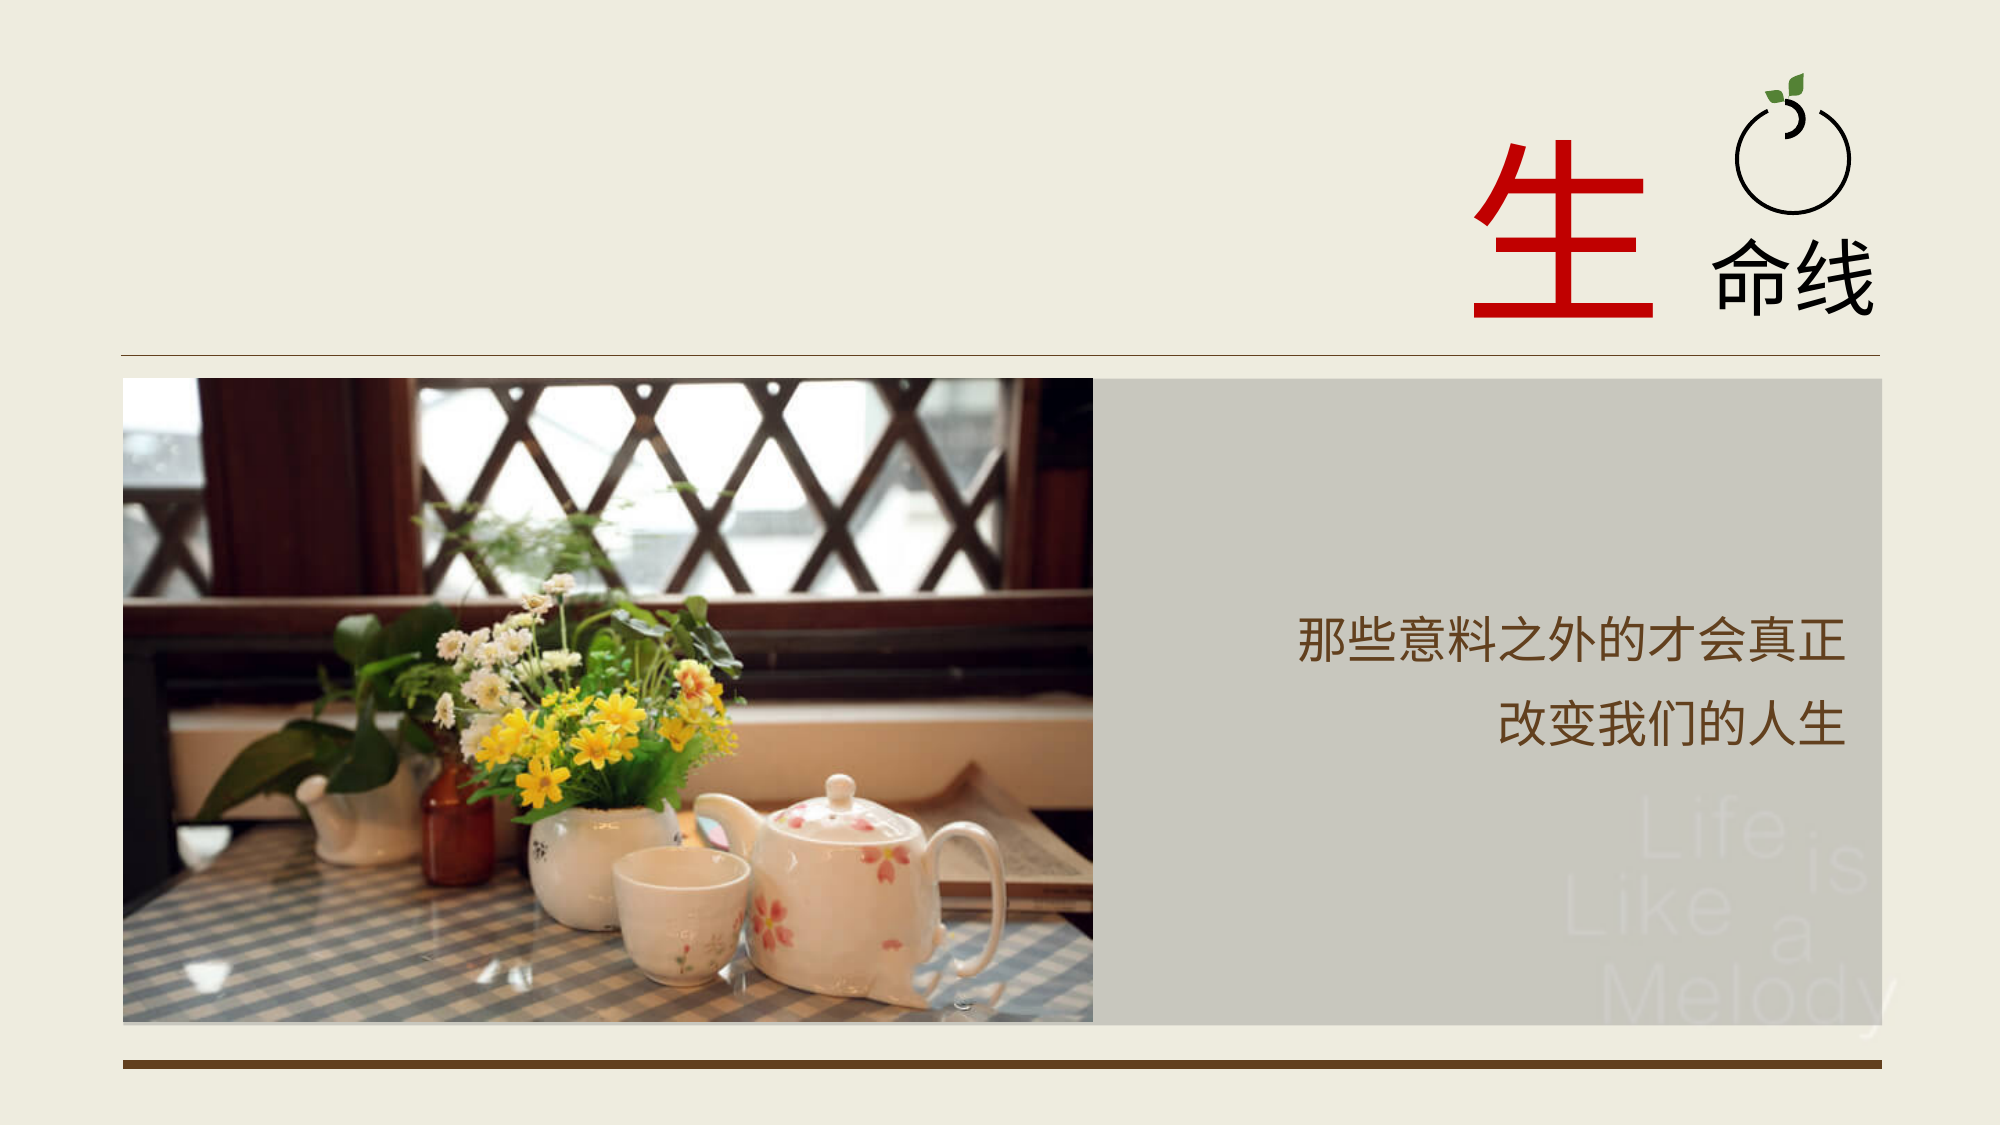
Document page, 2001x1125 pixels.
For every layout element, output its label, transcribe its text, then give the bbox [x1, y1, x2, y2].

picture [1546, 723, 1935, 1112]
text_box 命线 [1694, 218, 1892, 334]
text_box 那些意料之外的才会真正 改变我们的人生 [1126, 577, 1863, 761]
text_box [1734, 72, 1852, 215]
text_box 生 [1449, 100, 1679, 355]
text_box [122, 378, 1883, 1026]
picture [123, 378, 1093, 1023]
